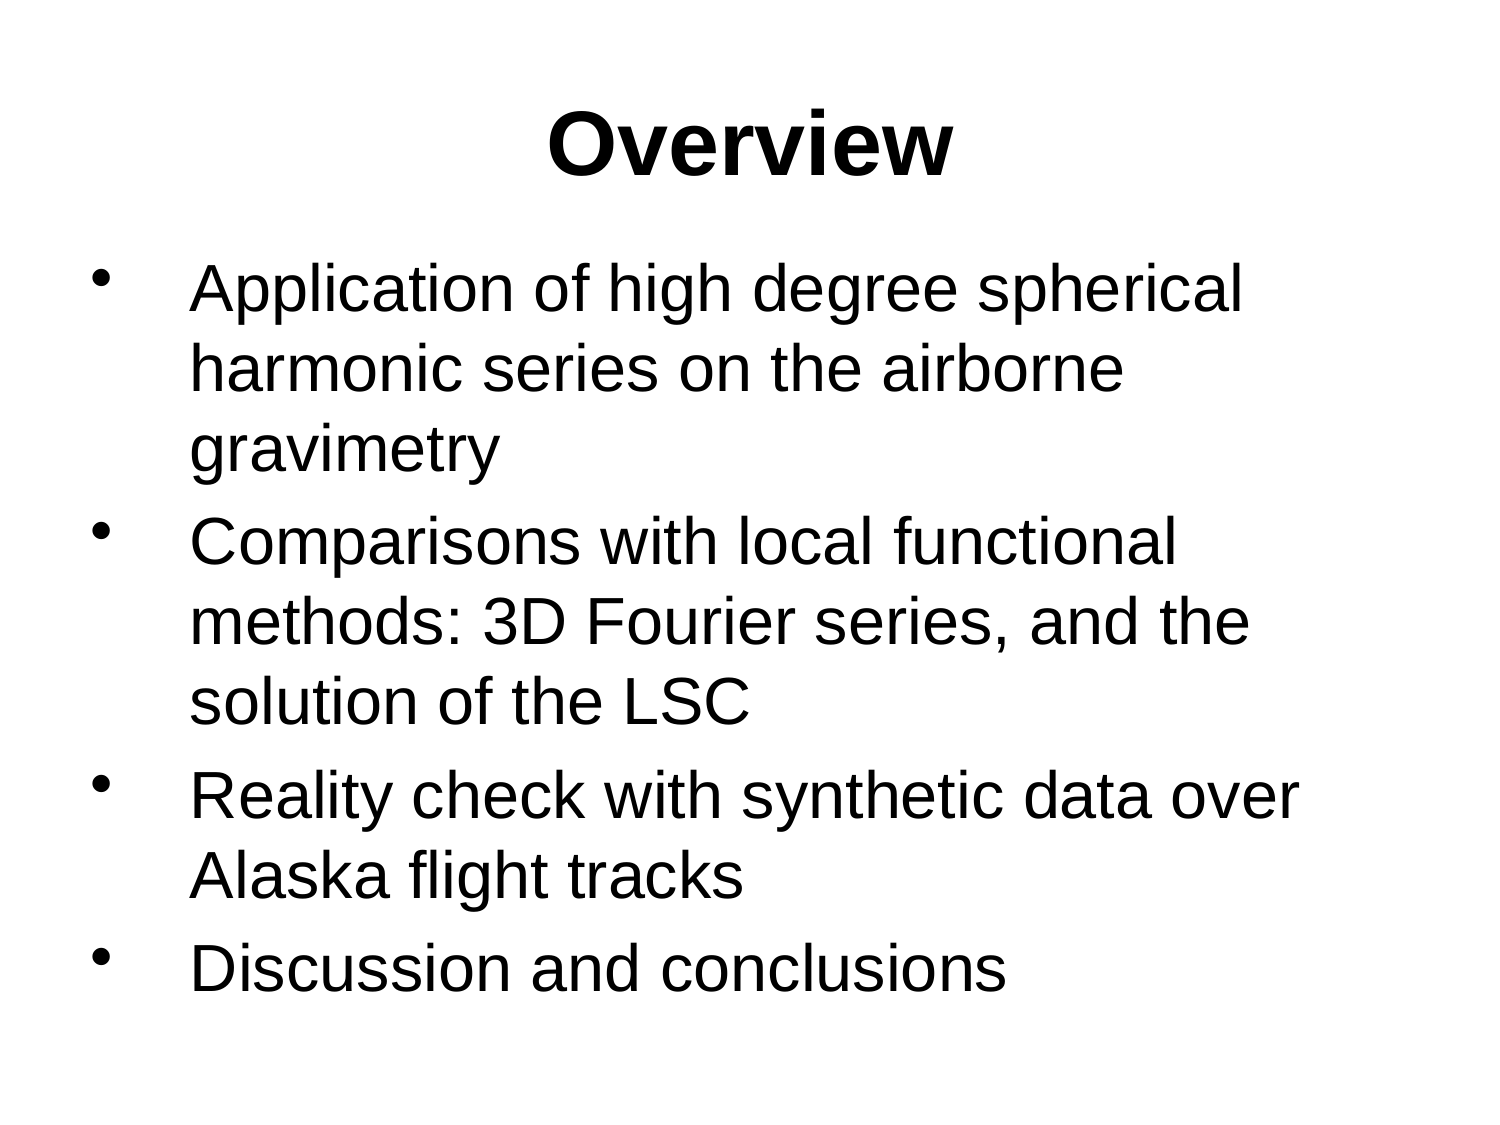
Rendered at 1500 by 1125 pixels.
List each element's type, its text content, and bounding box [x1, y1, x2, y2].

list Application of high degree spherical harmonic series on the airborne gravimetry Comparisons with local functional methods: 3D Fourier series, and the solution of the LSC Reality check with synthetic data over Alaska flight tracks Discussion and conclusions [74, 237, 1426, 1006]
title Overview [74, 44, 1426, 233]
